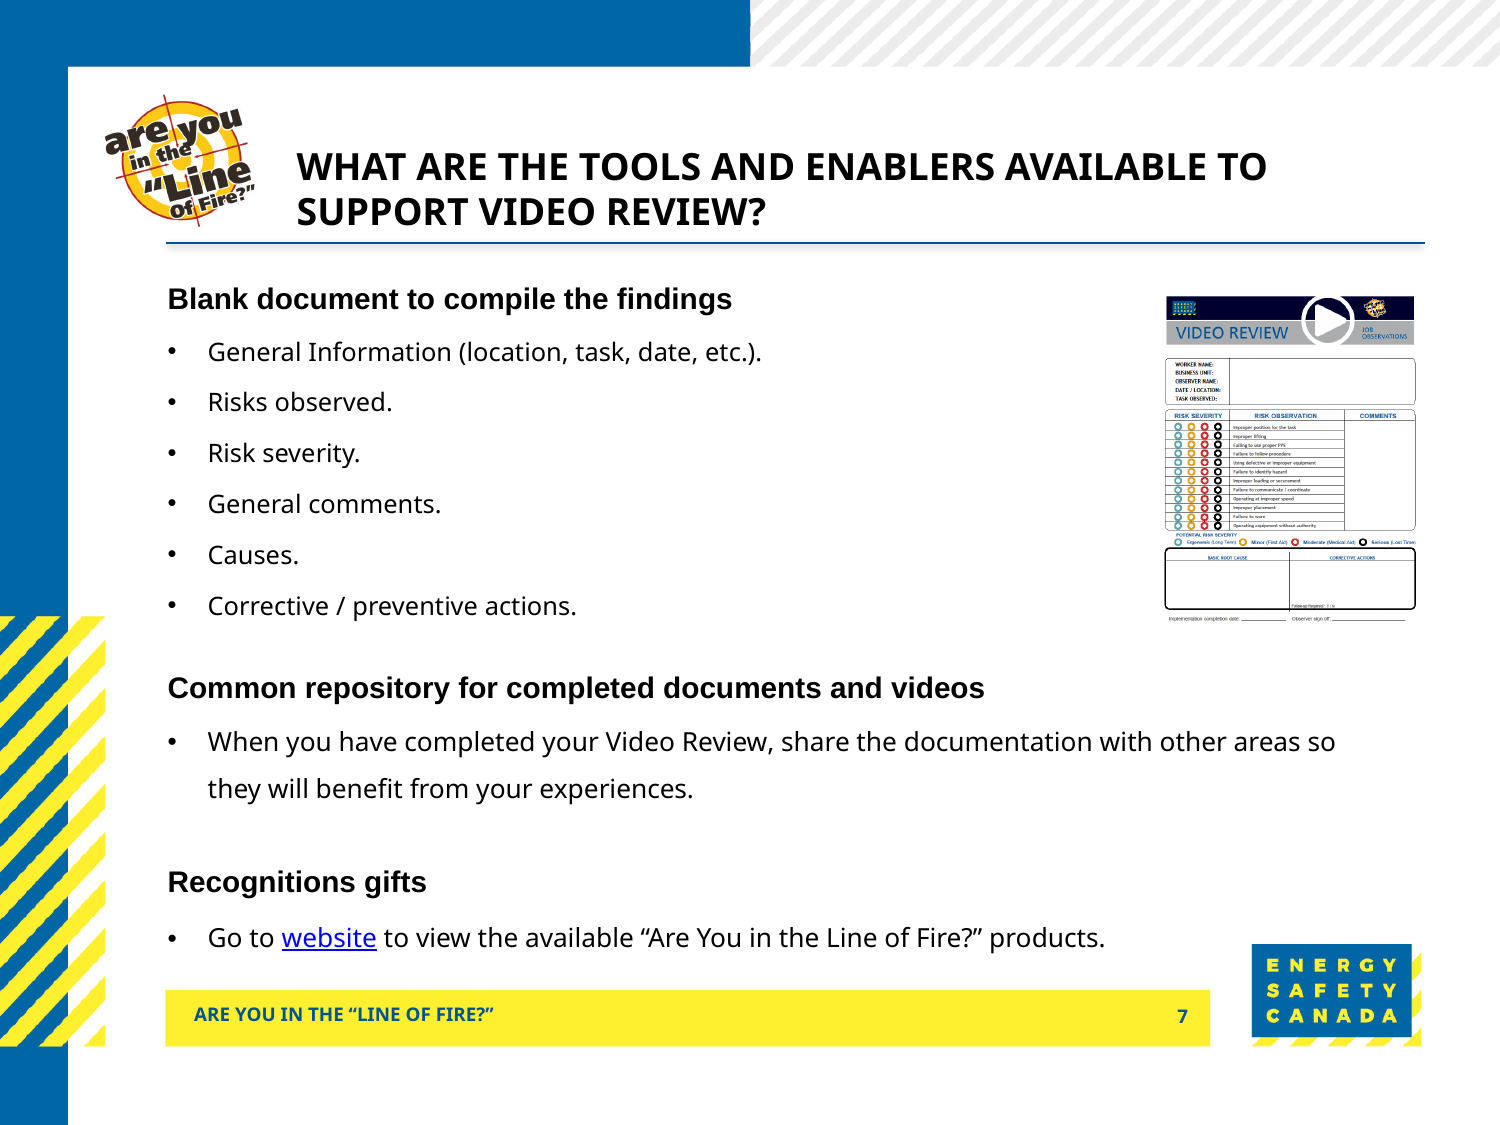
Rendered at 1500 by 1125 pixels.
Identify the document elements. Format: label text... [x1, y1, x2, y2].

picture [0, 0, 1500, 1125]
footer ARE YOU IN THE “LINE OF FIRE?” [179, 987, 1010, 1044]
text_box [1152, 288, 1427, 643]
list Blank document to compile the findings General Information (location, task, date, etc.). Risks observed. Risk severity. General comments. Causes. Corrective / preventive actions. Common repository for completed documents and videos When you have completed your Video Review, share the documentation with other areas so they will benefit from your experiences. Recognitions gifts Go to website to view the available “Are You in the Line of Fire?” products. [167, 272, 1352, 971]
title What are the tools and enablers available to support video review? [296, 135, 1427, 257]
slide_number 7 [1051, 987, 1204, 1048]
